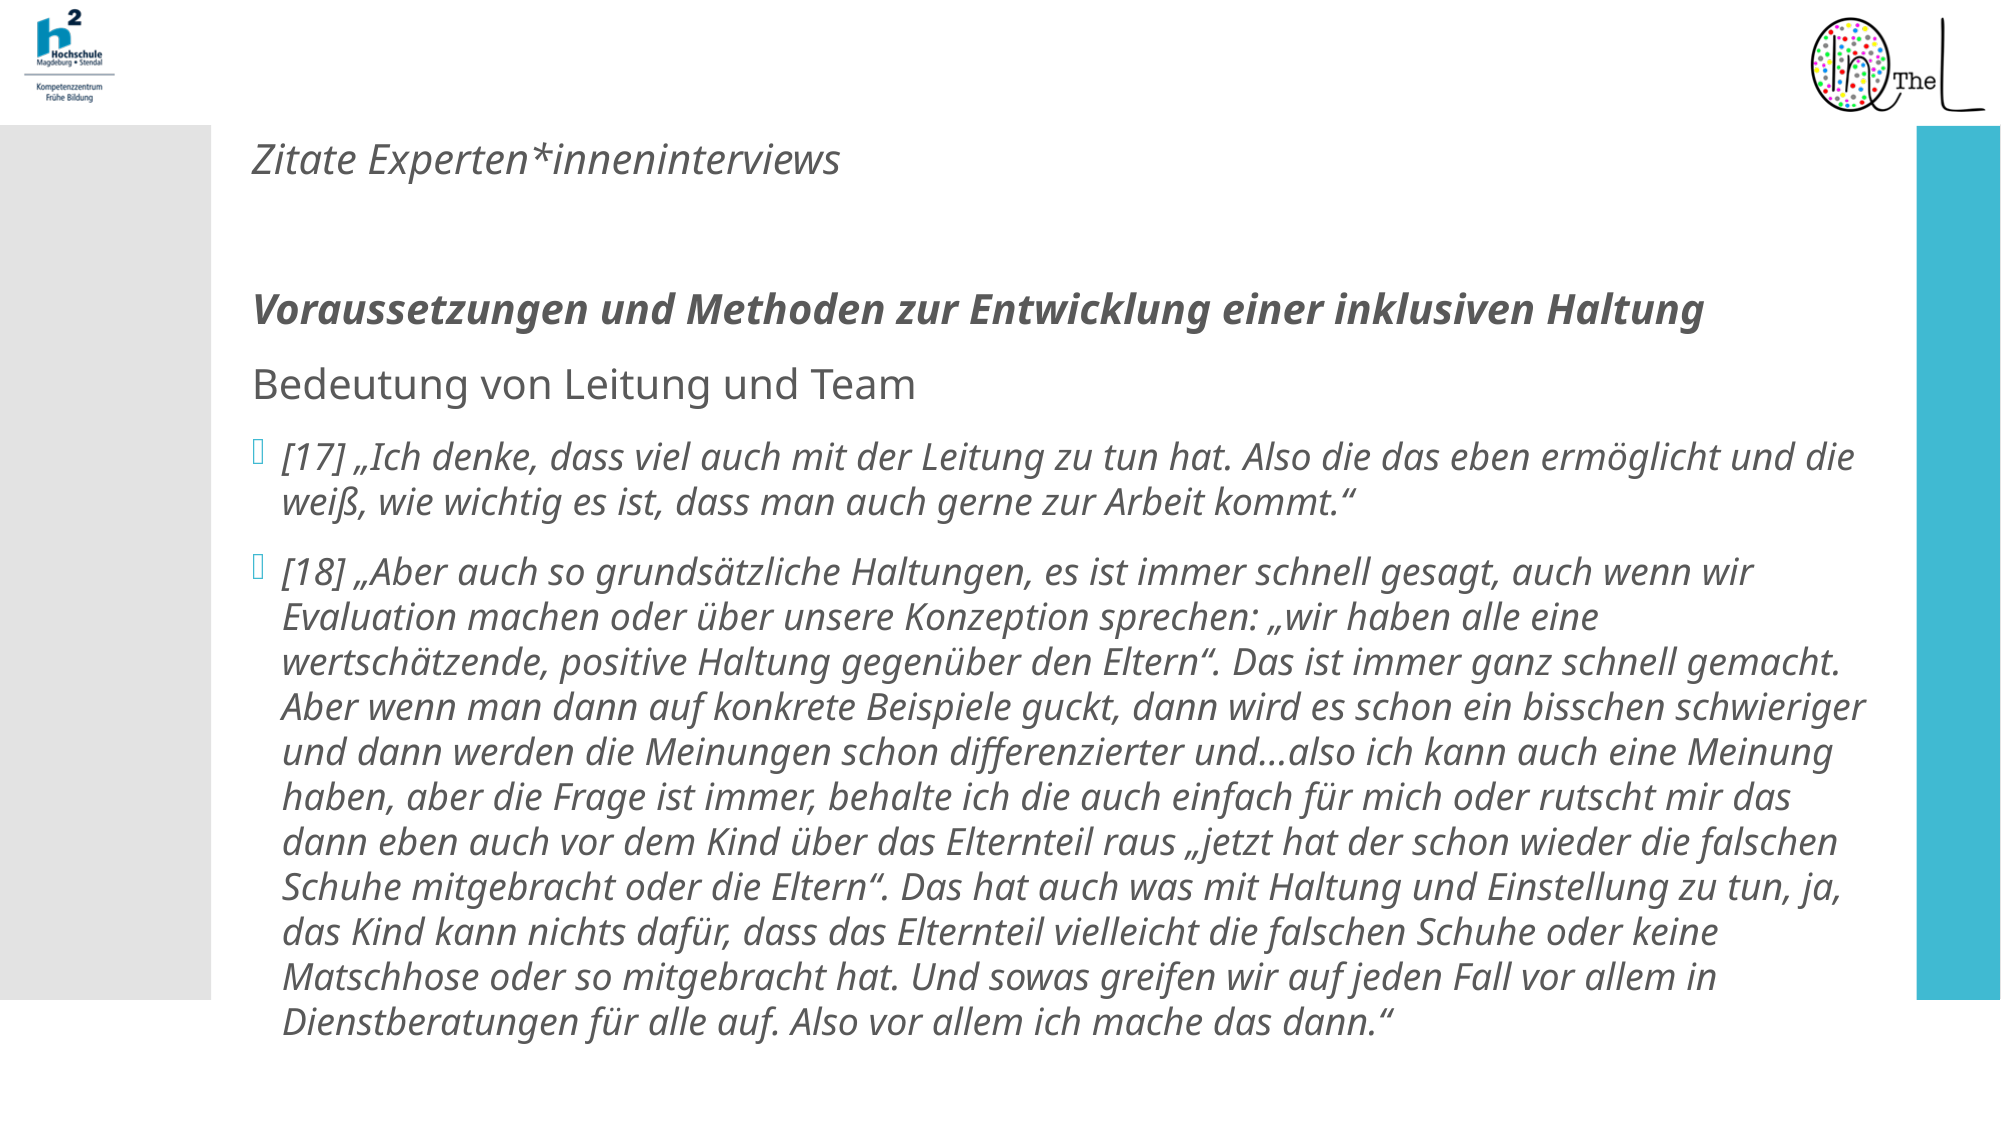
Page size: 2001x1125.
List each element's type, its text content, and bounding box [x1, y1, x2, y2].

text_box [0, 124, 212, 1001]
text_box [0, 0, 2000, 1125]
picture [1809, 17, 1987, 113]
list Zitate Experten*inneninterviews Voraussetzungen und Methoden zur Entwicklung einer inklusiven Haltung Bedeutung von Leitung und Team [17] „Ich denke, dass viel auch mit der Leitung zu tun hat. Also die das eben ermöglicht und die weiß, wie wichtig es ist, dass man auch gerne zur Arbeit kommt.“ [18] „Aber auch so grundsätzliche Haltungen, es ist immer schnell gesagt, auch wenn wir Evaluation machen oder über unsere Konzeption sprechen: „wir haben alle eine wertschätzende, positive Haltung gegenüber den Eltern“. Das ist immer ganz schnell gemacht. Aber wenn man dann auf konkrete Beispiele guckt, dann wird es schon ein bisschen schwieriger und dann werden die Meinungen schon differenzierter und…also ich kann auch eine Meinung haben, aber die Frage ist immer, behalte ich die auch einfach für mich oder rutscht mir das dann eben auch vor dem Kind über das Elternteil raus „jetzt hat der schon wieder die falschen Schuhe mitgebracht oder die Eltern“. Das hat auch was mit Haltung und Einstellung zu tun, ja, das Kind kann nichts dafür, dass das Elternteil vielleicht die falschen Schuhe oder keine Matschhose oder so mitgebracht hat. Und sowas greifen wir auf jeden Fall vor allem in Dienstberatungen für alle auf. Also vor allem ich mache das dann.“ [236, 125, 1891, 1053]
picture [13, 0, 127, 113]
text_box [1916, 125, 2000, 1001]
